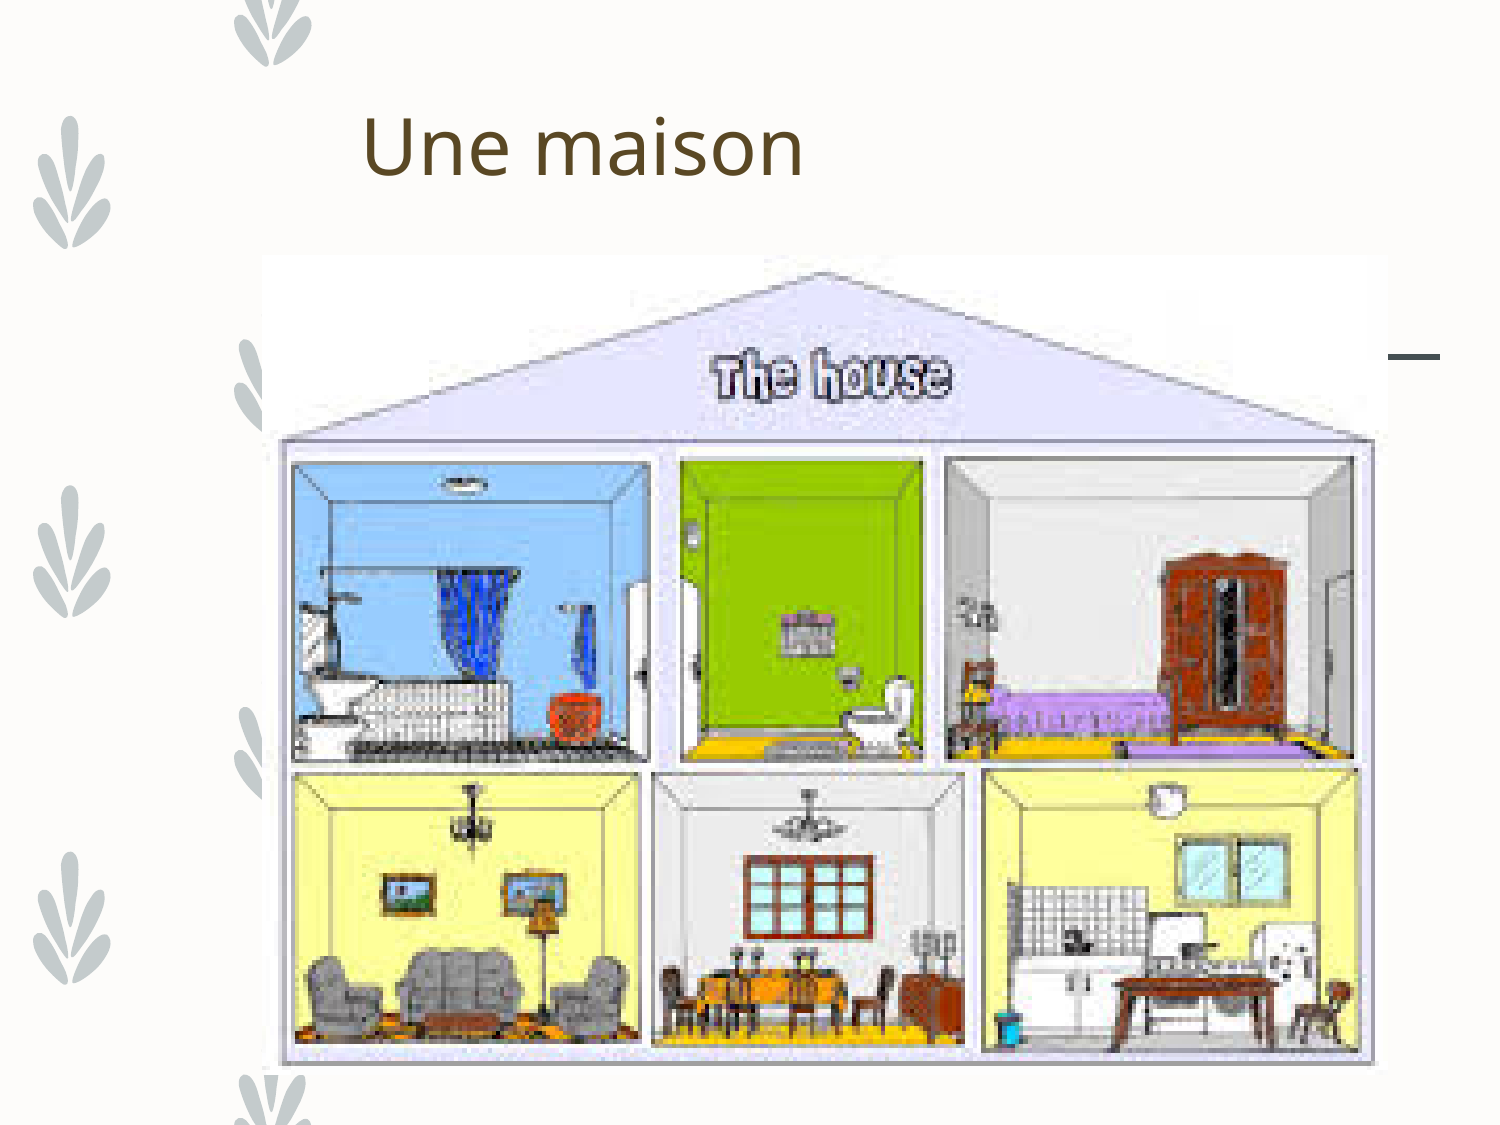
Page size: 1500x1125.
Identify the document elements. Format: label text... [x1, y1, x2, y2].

title Une maison [345, 93, 1440, 350]
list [262, 255, 1388, 1076]
